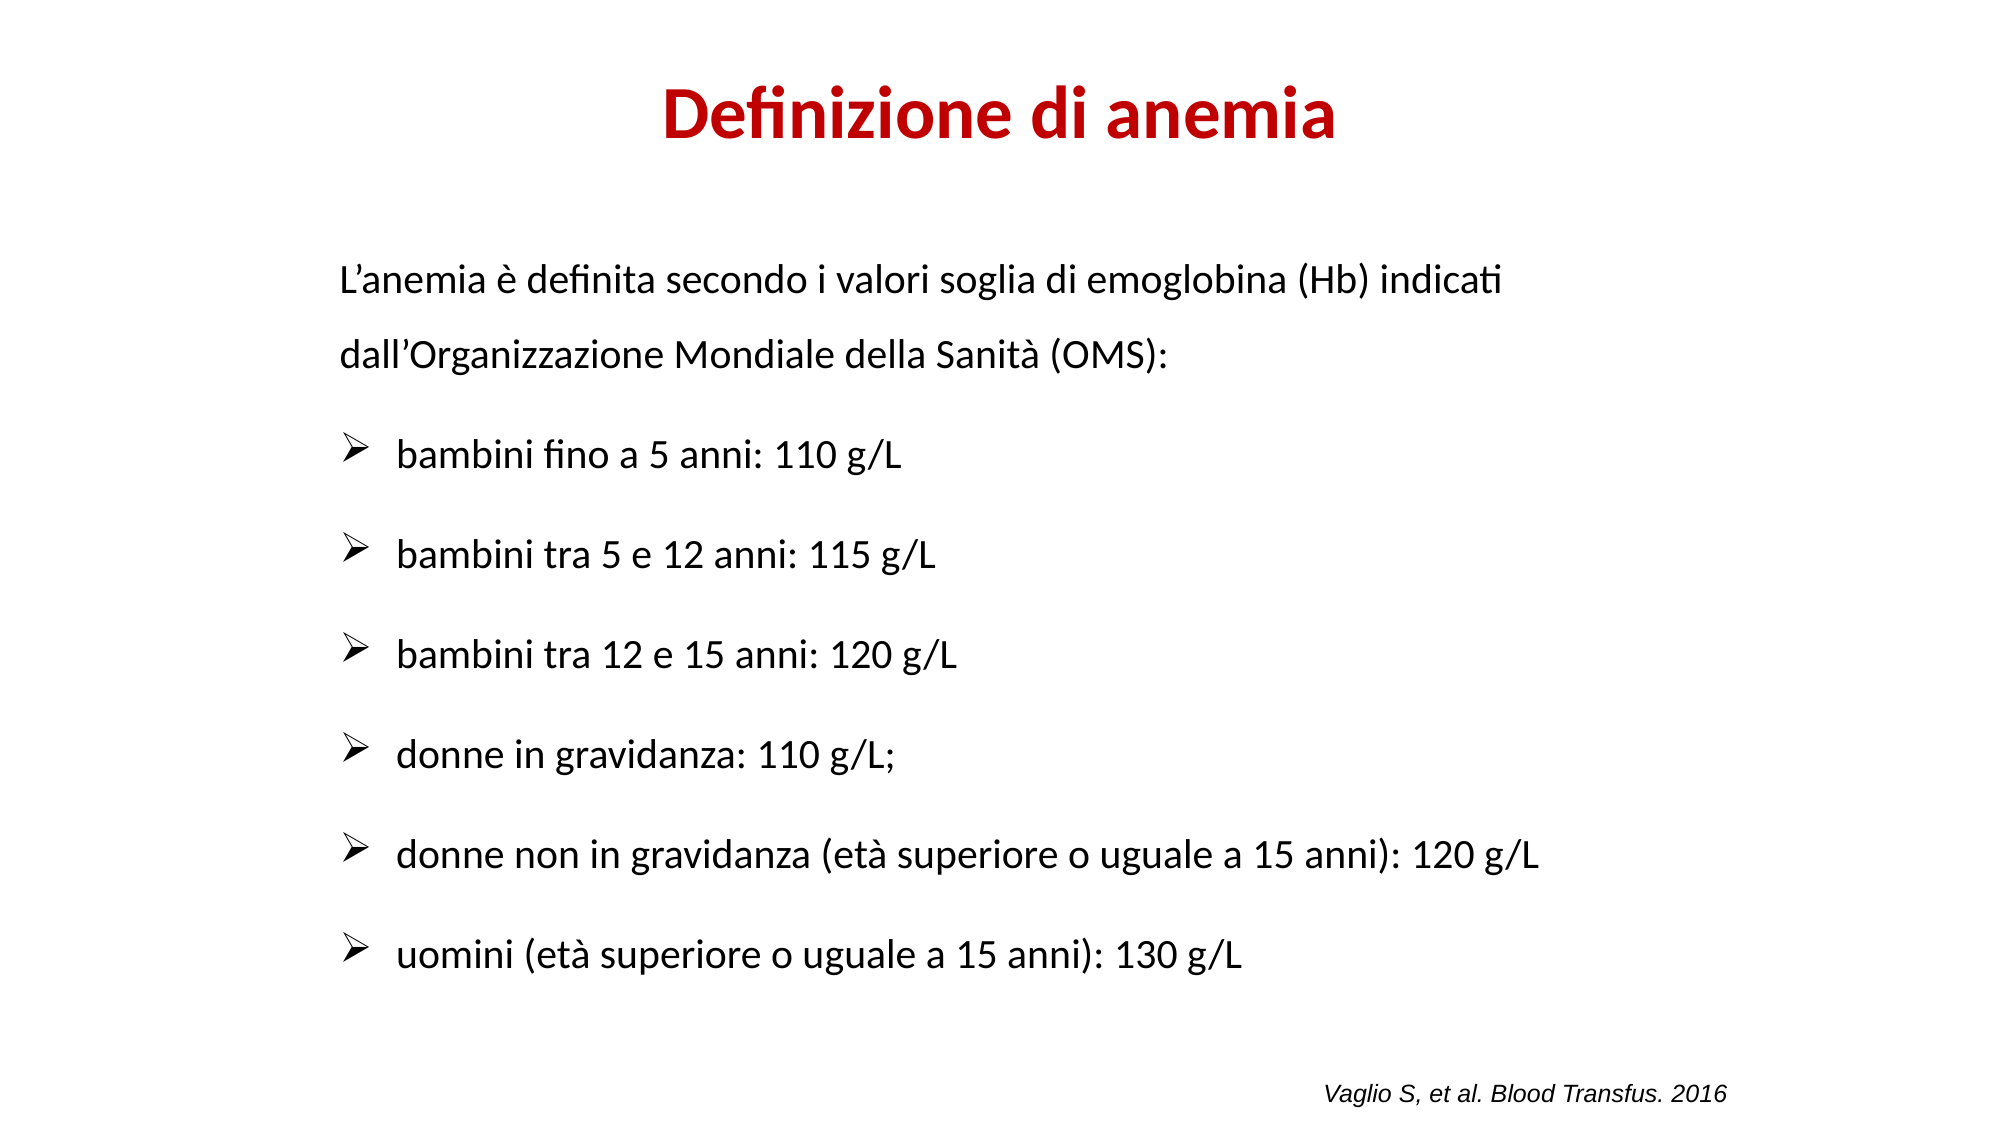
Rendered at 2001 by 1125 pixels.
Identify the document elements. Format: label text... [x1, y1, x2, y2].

text_box L’anemia è definita secondo i valori soglia di emoglobina (Hb) indicati dall’Organizzazione Mondiale della Sanità (OMS): bambini fino a 5 anni: 110 g/L bambini tra 5 e 12 anni: 115 g/L bambini tra 12 e 15 anni: 120 g/L donne in gravidanza: 110 g/L; donne non in gravidanza (età superiore o uguale a 15 anni): 120 g/L uomini (età superiore o uguale a 15 anni): 130 g/L [324, 219, 1675, 963]
title Definizione di anemia [324, 57, 1675, 161]
text_box Vaglio S, et al. Blood Transfus. 2016 [1308, 1070, 1744, 1115]
